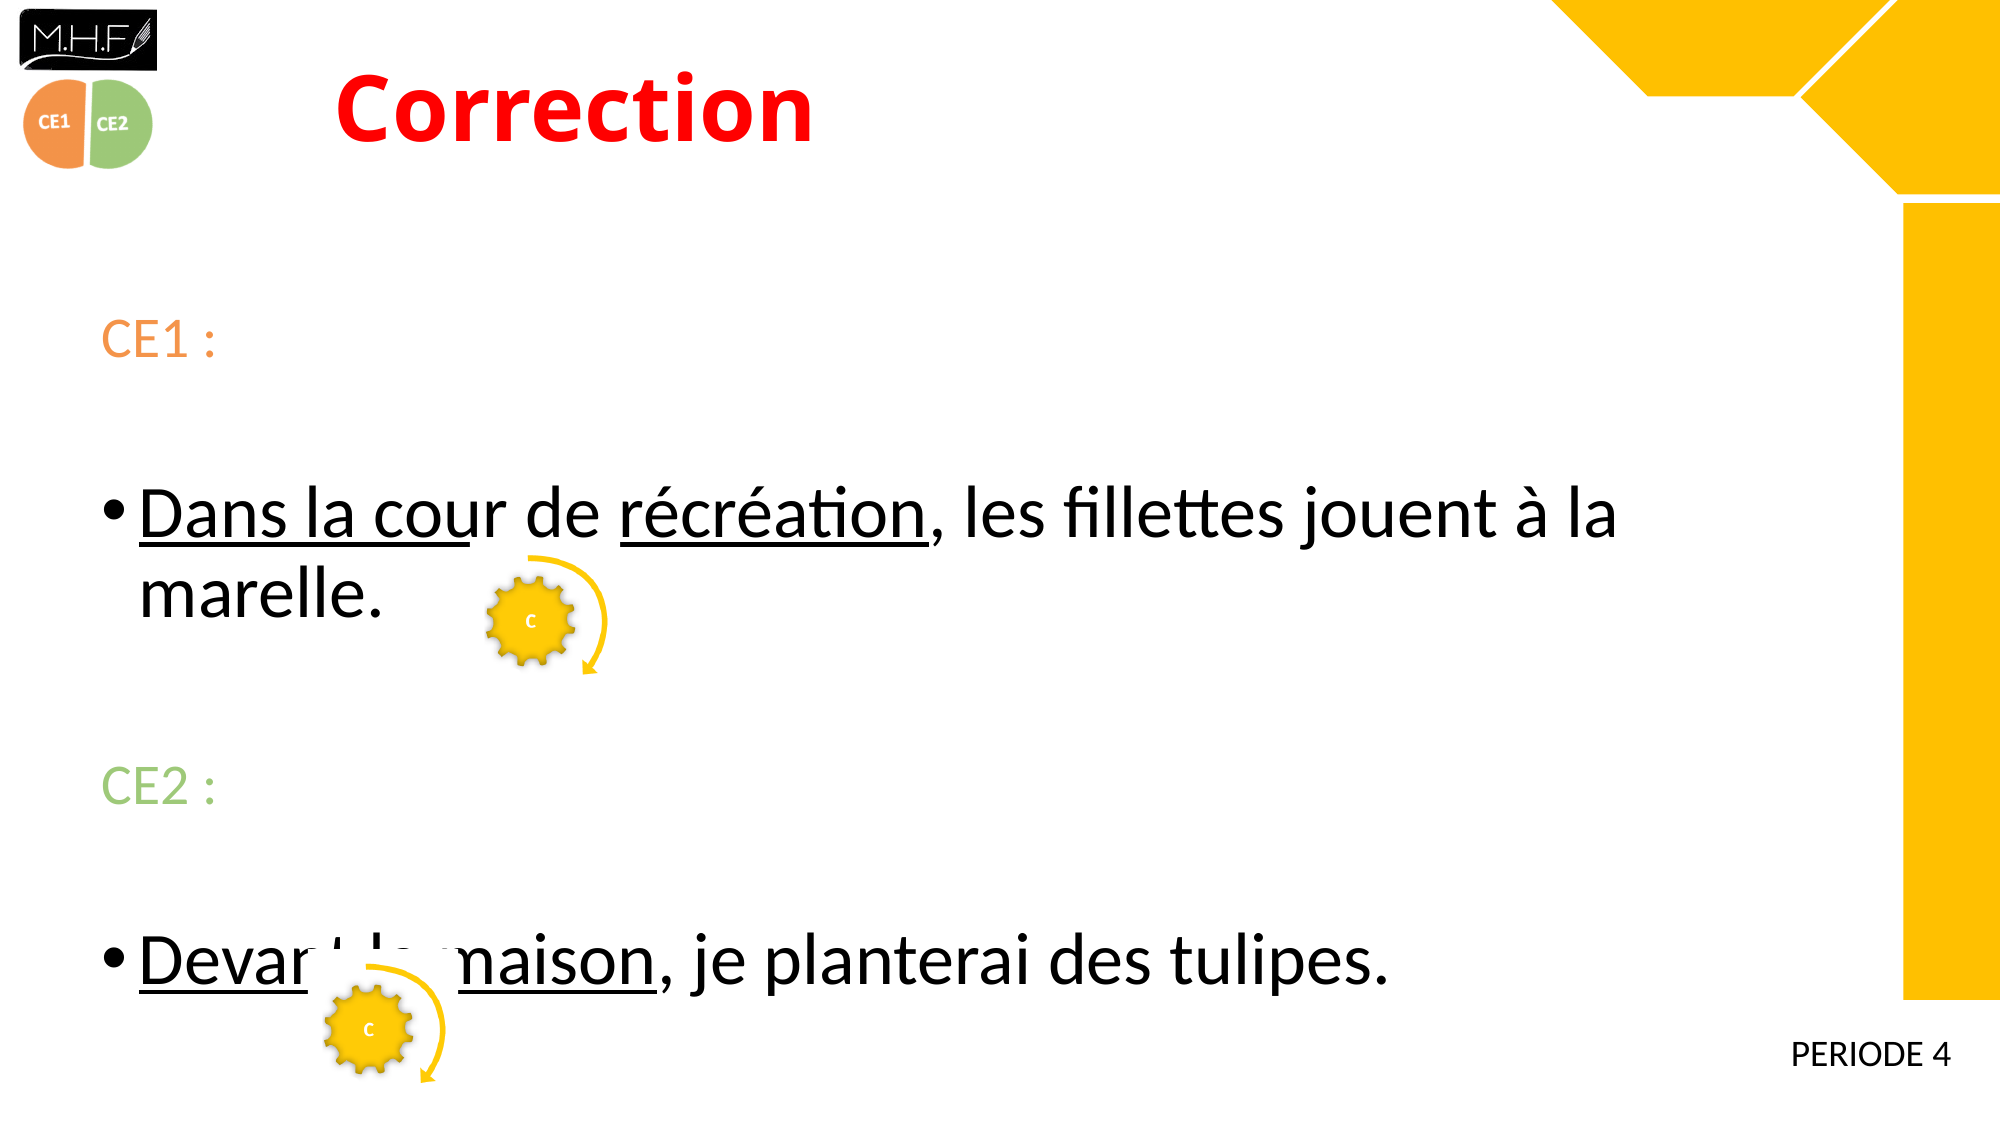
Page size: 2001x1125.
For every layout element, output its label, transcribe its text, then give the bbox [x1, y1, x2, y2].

picture [1, 7, 177, 207]
text_box PERIODE 4 [1362, 1021, 1967, 1125]
text_box [1549, 0, 1892, 98]
text_box [1799, 0, 2000, 196]
title Correction [318, 3, 1865, 221]
list CE1 : Dans la cour de récréation, les fillettes jouent à la marelle. CE2 : Devant la maison, je planterai des tulipes. [86, 300, 1853, 1015]
picture [307, 949, 459, 1095]
picture [469, 540, 621, 686]
text_box [1902, 202, 2000, 1001]
